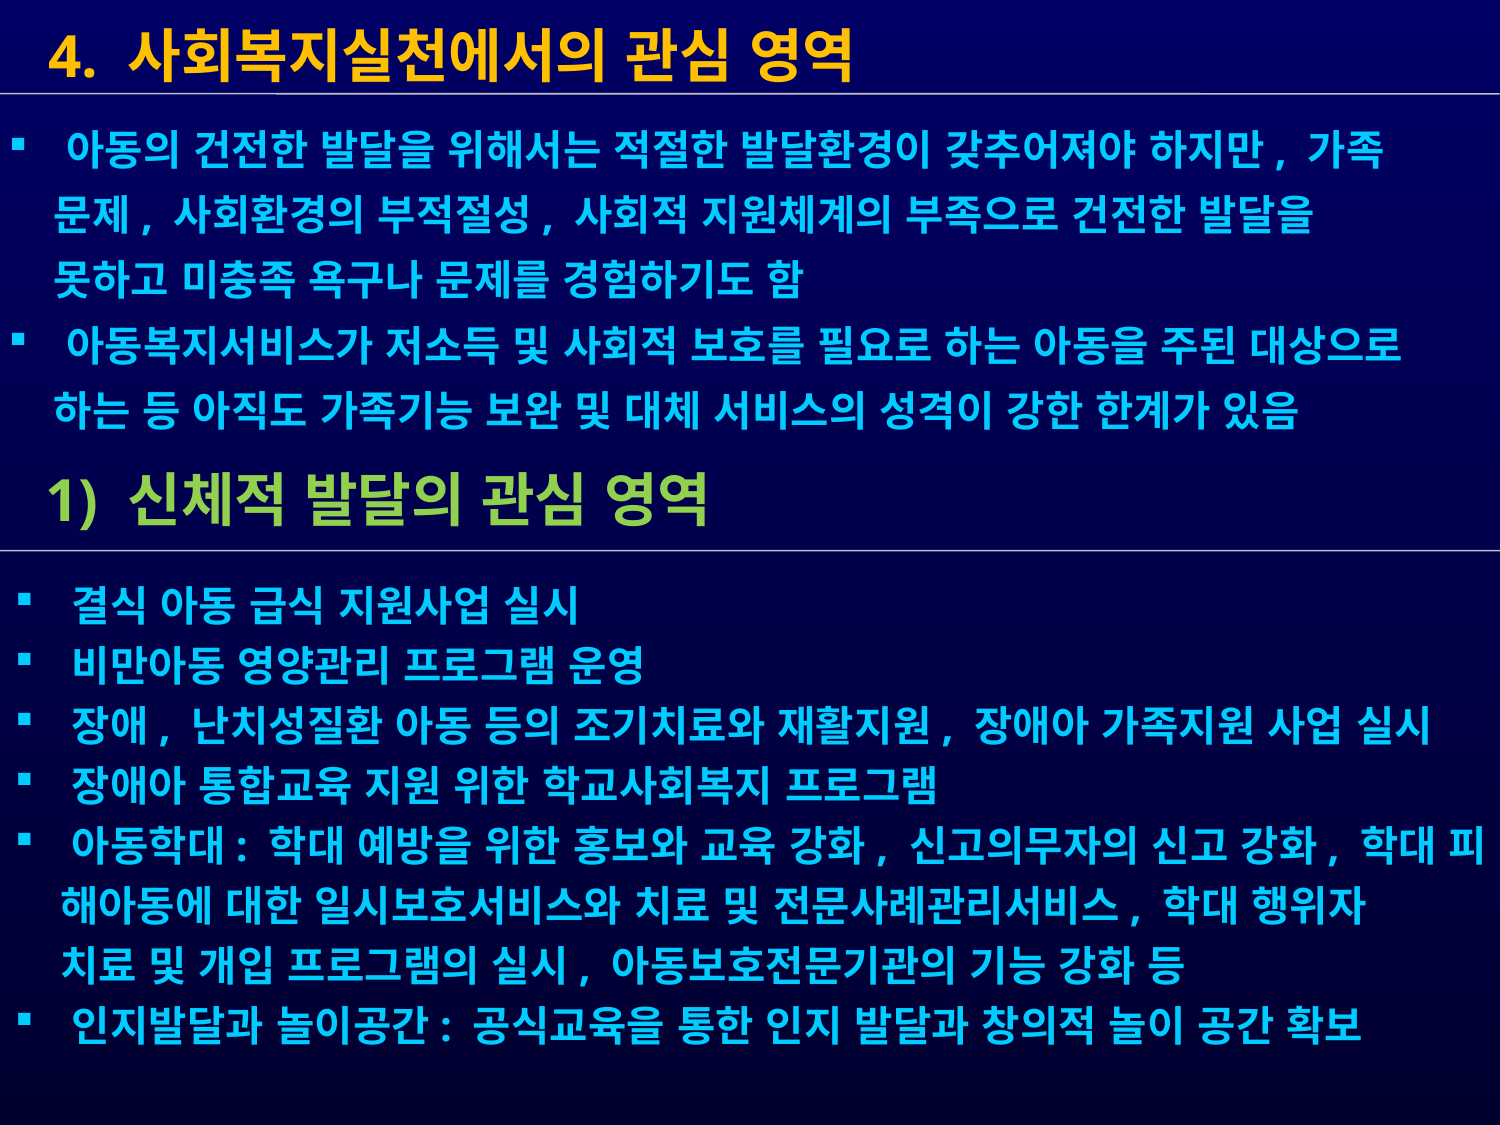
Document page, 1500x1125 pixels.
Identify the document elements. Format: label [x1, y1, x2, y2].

text_box [0, 11, 1500, 1063]
